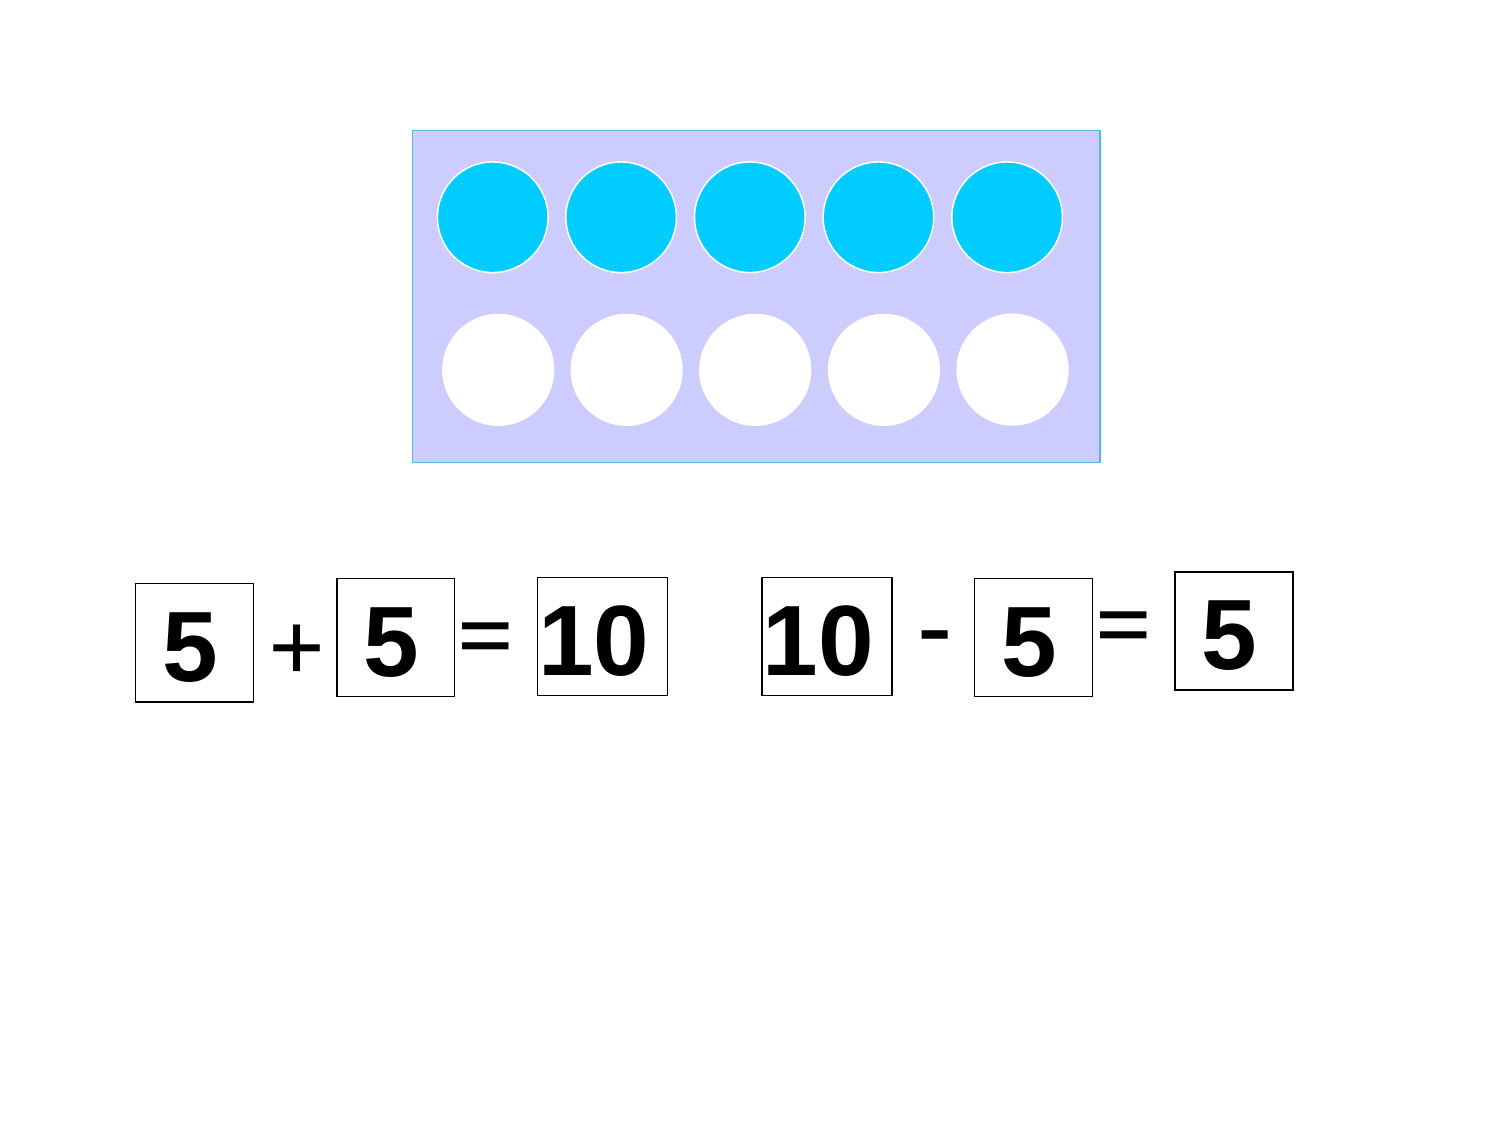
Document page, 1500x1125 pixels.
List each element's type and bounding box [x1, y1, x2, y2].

text_box [748, 550, 1294, 705]
text_box [437, 161, 1063, 273]
text_box [412, 130, 1100, 463]
text_box [135, 562, 739, 717]
text_box [442, 314, 1068, 426]
